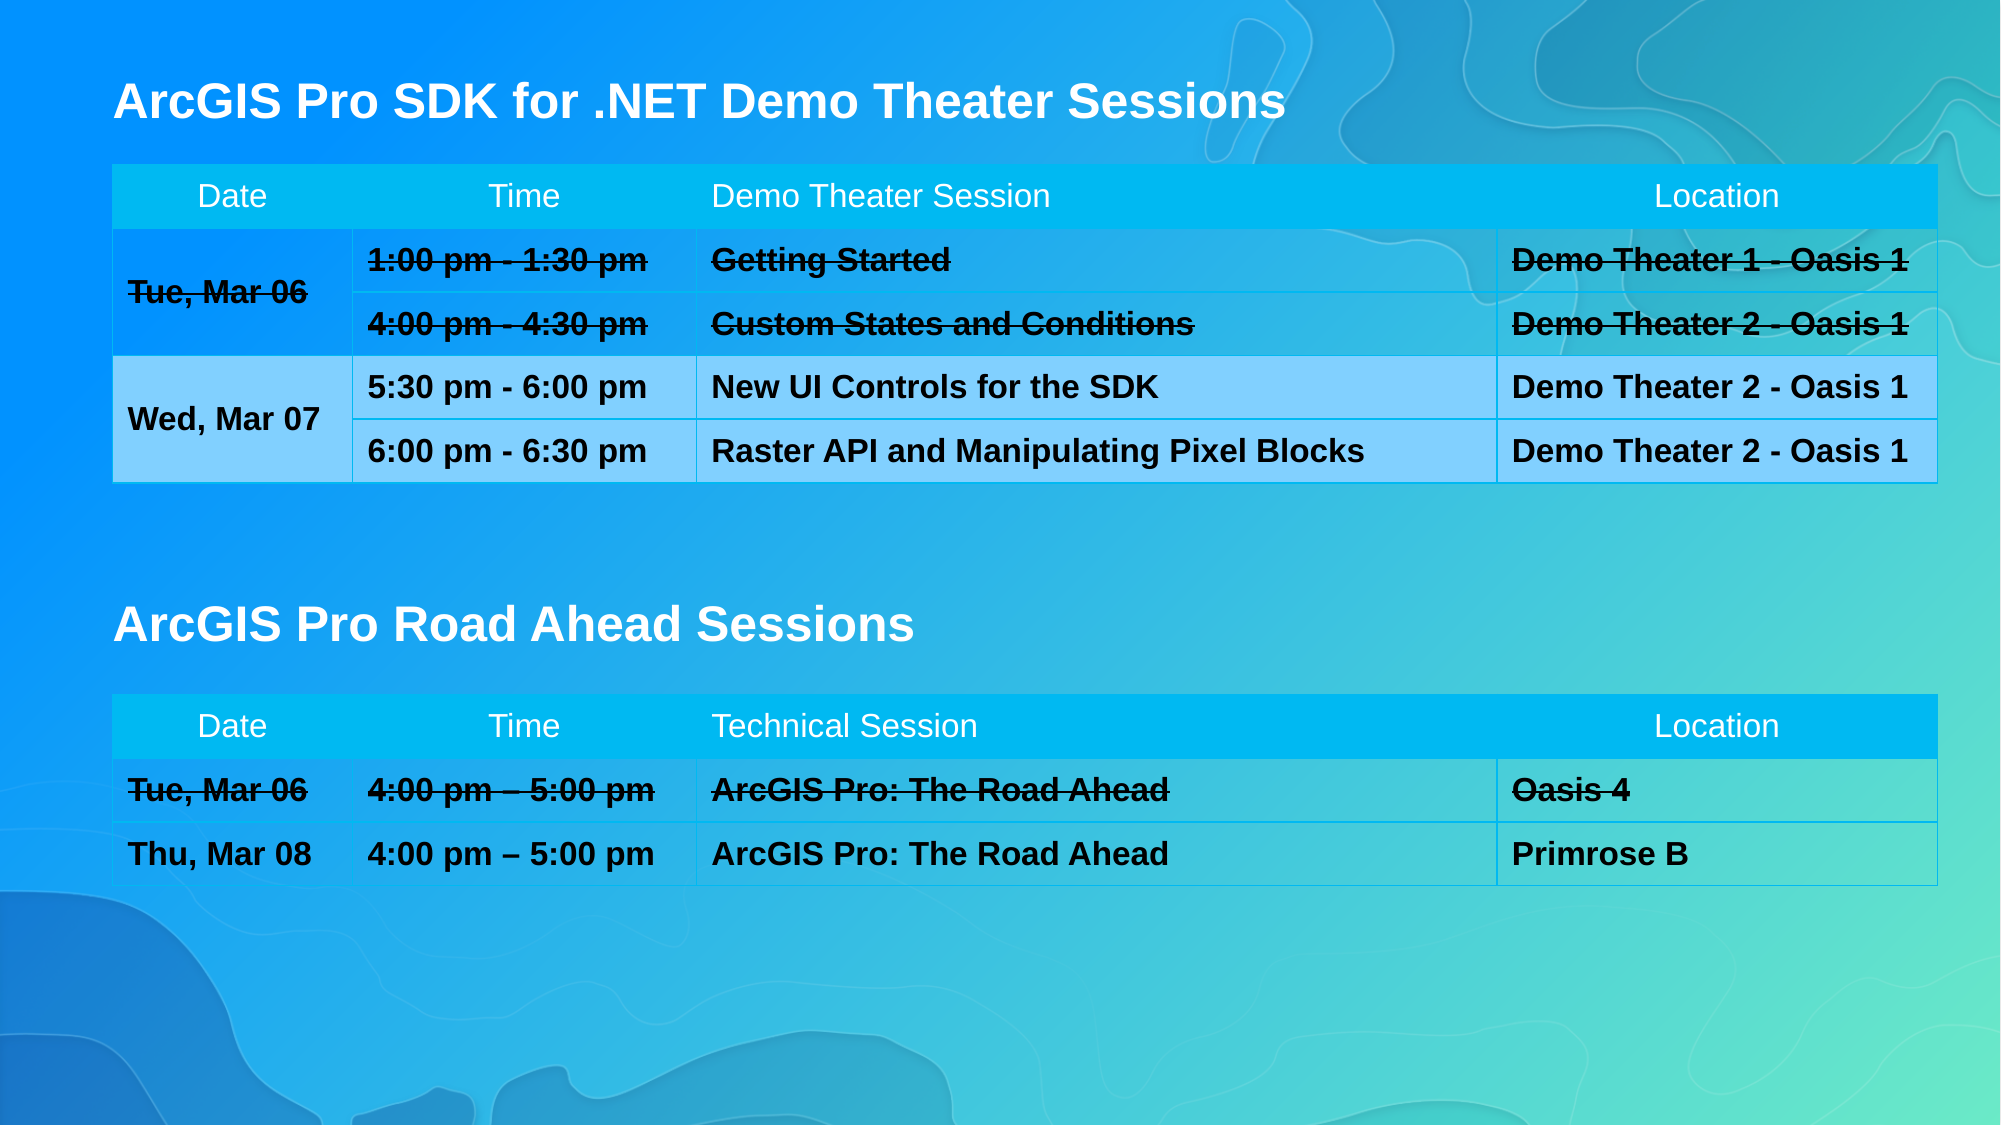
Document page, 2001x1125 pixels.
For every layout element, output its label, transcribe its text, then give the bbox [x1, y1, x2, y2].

table_header Location [1498, 695, 1937, 757]
table_cell Demo Theater 2 - Oasis 1 [1498, 293, 1937, 355]
table_cell 1:00 pm - 1:30 pm [353, 229, 696, 291]
table_cell ArcGIS Pro: The Road Ahead [697, 759, 1496, 821]
table_cell Wed, Mar 07 [113, 356, 352, 482]
table_cell Raster API and Manipulating Pixel Blocks [697, 420, 1496, 482]
table_cell Primrose B [1498, 823, 1937, 885]
table_cell Tue, Mar 06 [113, 229, 352, 355]
title ArcGIS Pro SDK for .NET Demo Theater Sessions [112, 68, 1889, 130]
table_cell Demo Theater 2 - Oasis 1 [1498, 356, 1937, 418]
table_header Date [113, 695, 352, 757]
table_header Time [353, 695, 696, 757]
table_cell ArcGIS Pro: The Road Ahead [697, 823, 1496, 885]
table_cell 6:00 pm - 6:30 pm [353, 420, 696, 482]
text_box ArcGIS Pro Road Ahead Sessions [112, 591, 1889, 652]
table_header Technical Session [697, 695, 1496, 757]
table_cell Demo Theater 1 - Oasis 1 [1498, 229, 1937, 291]
table_header Date [113, 165, 352, 227]
picture [1149, 0, 2000, 184]
table_cell Oasis 4 [1498, 759, 1937, 821]
table_cell Getting Started [697, 229, 1496, 291]
table_cell 4:00 pm – 5:00 pm [353, 759, 696, 821]
table_cell Tue, Mar 06 [113, 759, 352, 821]
table_cell 4:00 pm – 5:00 pm [353, 823, 696, 885]
table_header Time [353, 165, 696, 227]
table_cell New UI Controls for the SDK [697, 356, 1496, 418]
picture [0, 768, 772, 1125]
table_cell Demo Theater 2 - Oasis 1 [1498, 420, 1937, 482]
table_cell 5:30 pm - 6:00 pm [353, 356, 696, 418]
table_header Demo Theater Session [697, 165, 1496, 227]
table_cell Custom States and Conditions [697, 293, 1496, 355]
table_cell 4:00 pm - 4:30 pm [353, 293, 696, 355]
table_header Location [1498, 165, 1937, 227]
table_cell Thu, Mar 08 [113, 823, 352, 885]
